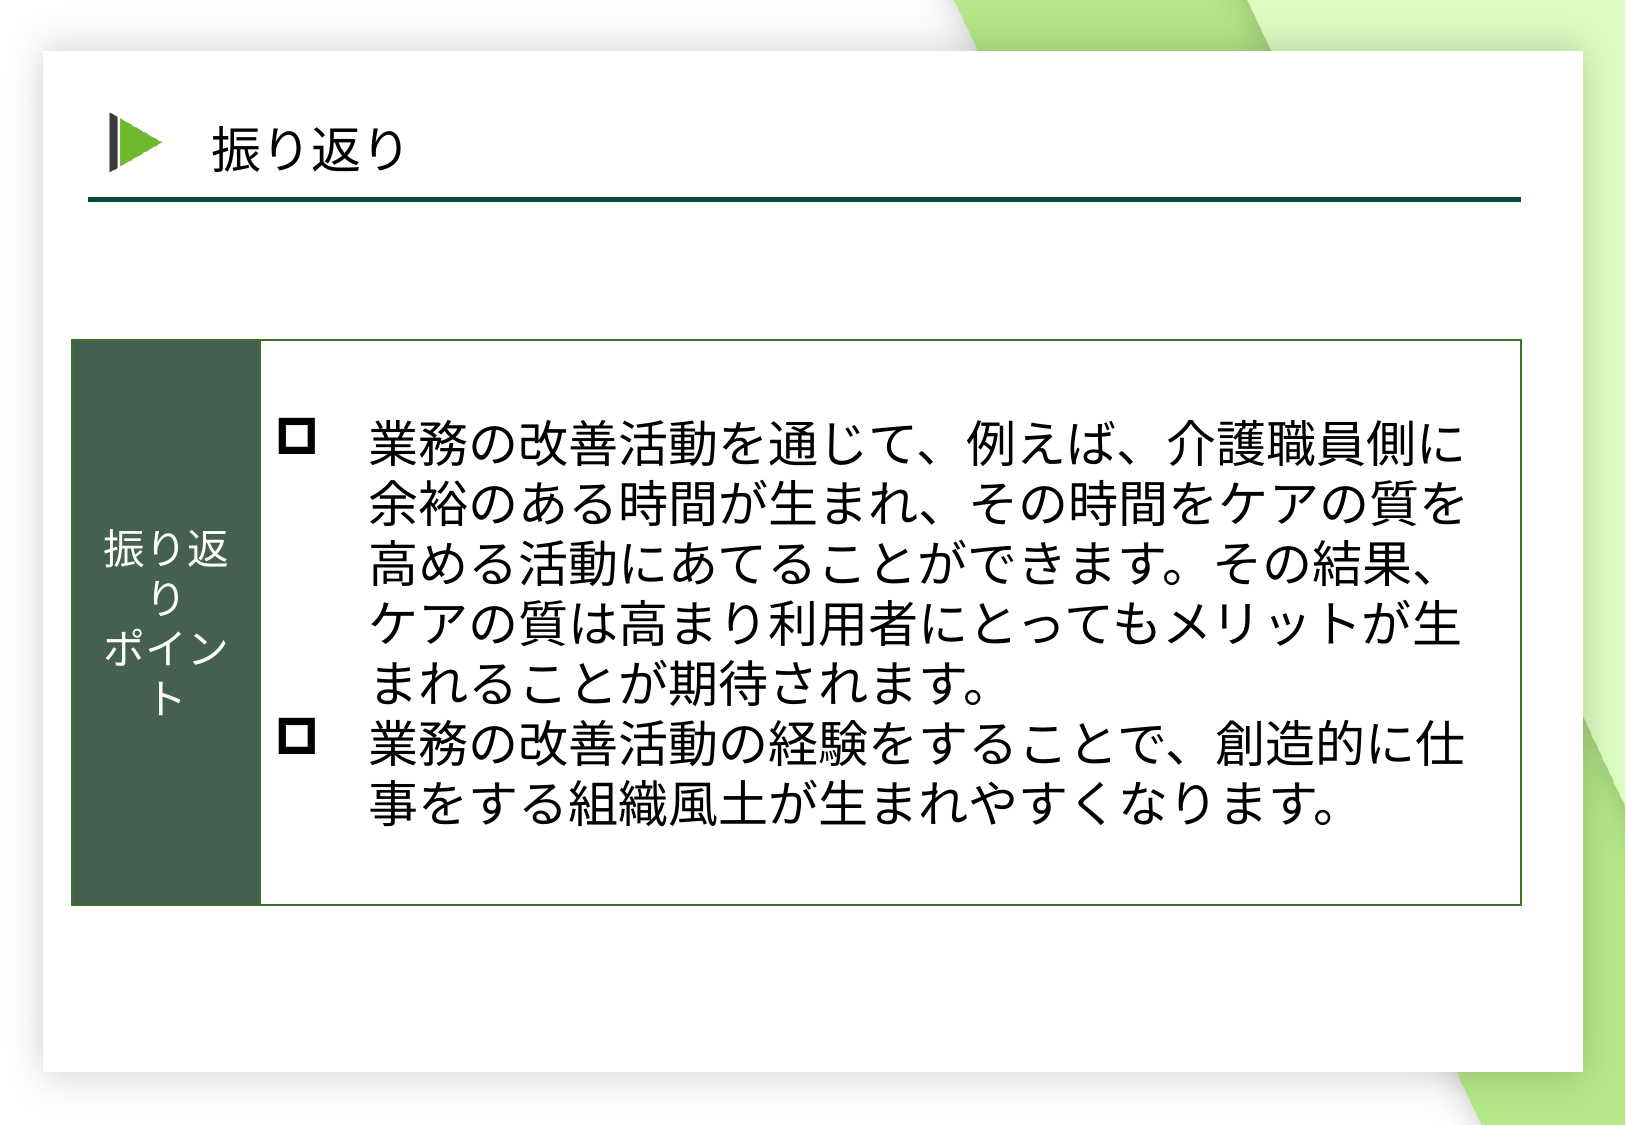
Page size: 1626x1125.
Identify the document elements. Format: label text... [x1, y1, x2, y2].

picture [0, 0, 1625, 1125]
text_box 業務の改善活動を通じて、例えば、介護職員側に余裕のある時間が生まれ、その時間をケアの質を高める活動にあてることができます。その結果、ケアの質は高まり利用者にとってもメリットが生まれることが期待されます。 業務の改善活動の経験をすることで、創造的に仕事をする組織風土が生まれやすくなります。 [259, 339, 1522, 906]
text_box 振り返り ポイント [71, 339, 259, 906]
